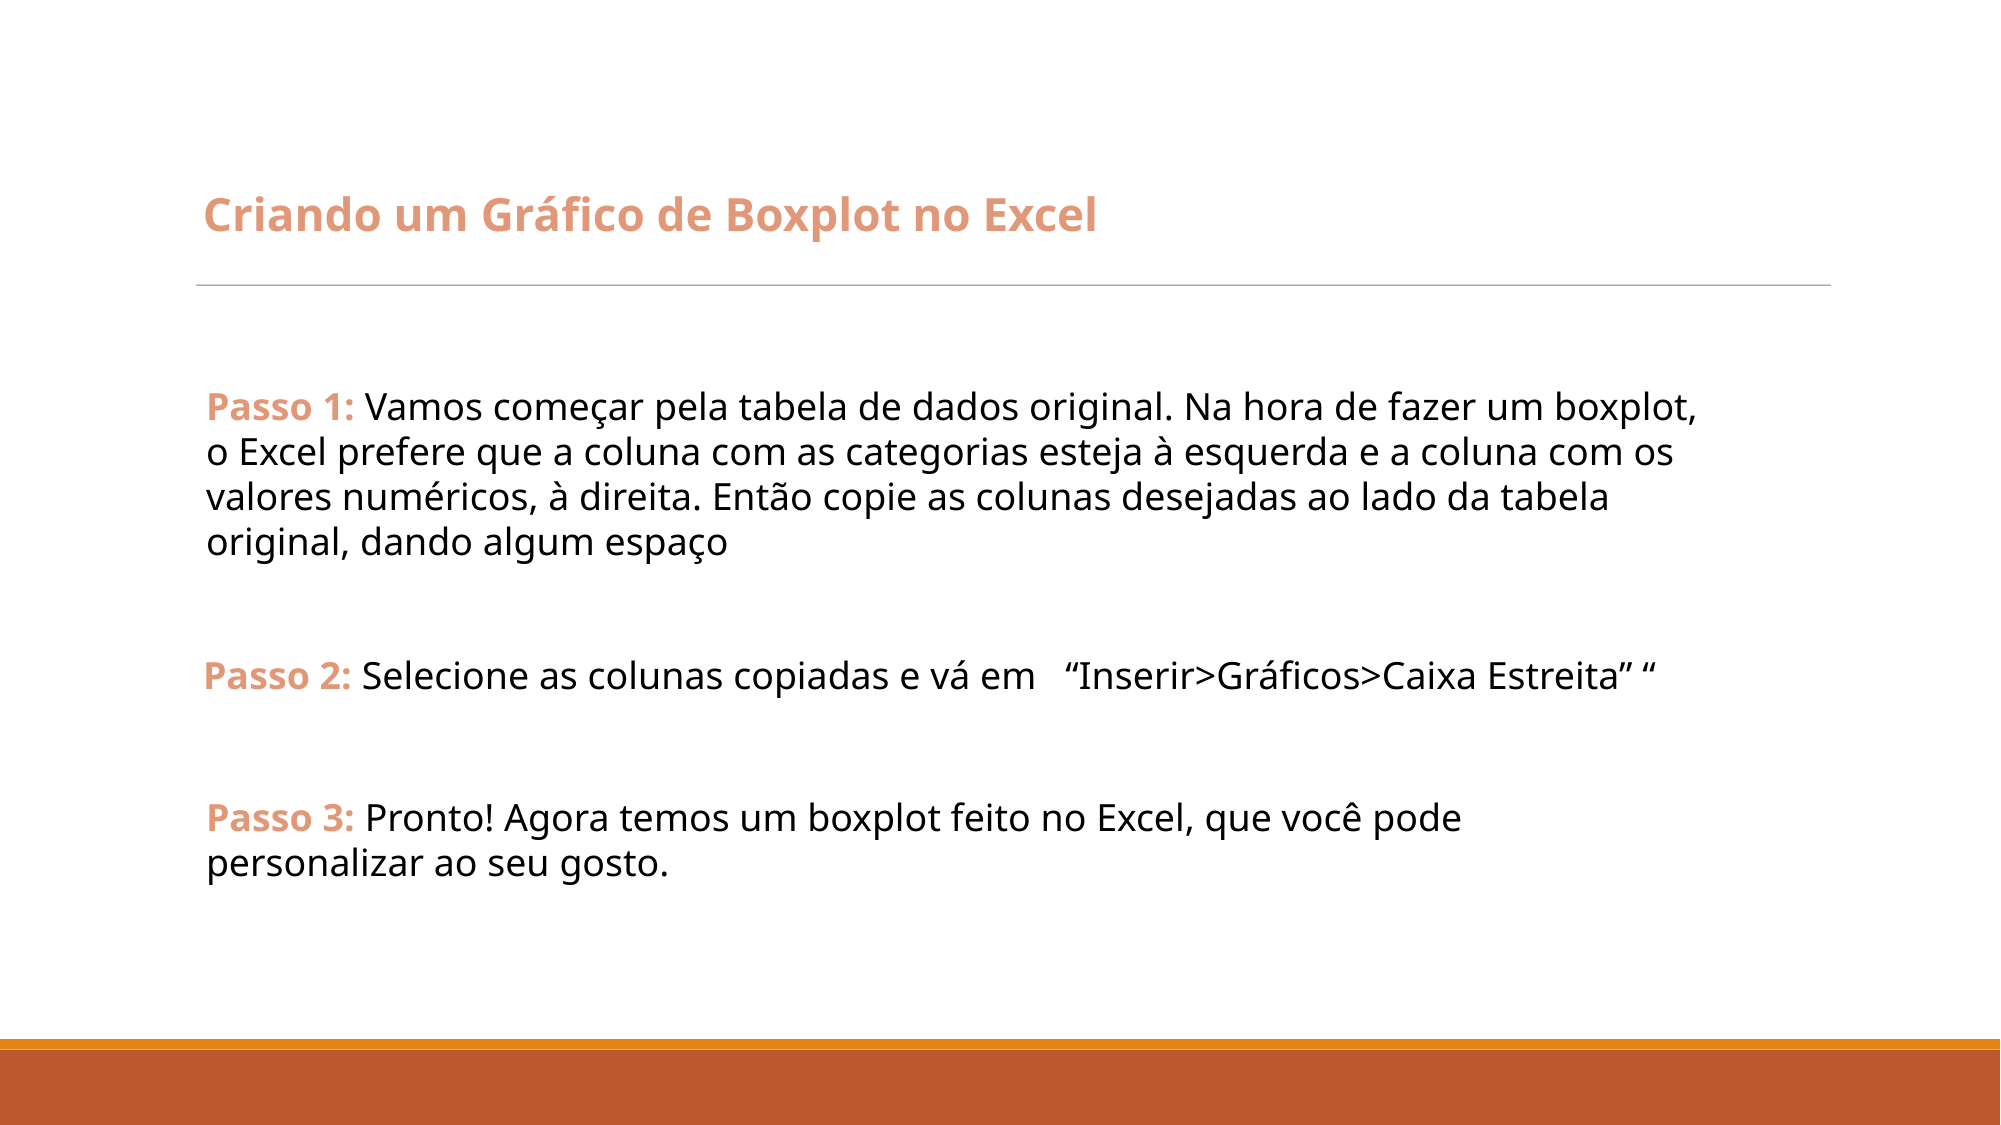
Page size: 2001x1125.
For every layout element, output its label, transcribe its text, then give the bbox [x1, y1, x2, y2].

text_box Criando um Gráfico de Boxplot no Excel [188, 178, 1114, 249]
text_box Passo 1: Vamos começar pela tabela de dados original. Na hora de fazer um boxplot, o Excel prefere que a coluna com as categorias esteja à esquerda e a coluna com os valores numéricos, à direita. Então copie as colunas desejadas ao lado da tabela original, dando algum espaço [191, 375, 1737, 616]
text_box Passo 2: Selecione as colunas copiadas e vá em “Inserir>Gráficos>Caixa Estreita” “ [188, 644, 1672, 705]
text_box Passo 3: Pronto! Agora temos um boxplot feito no Excel, que você pode personalizar ao seu gosto. [191, 786, 1479, 892]
